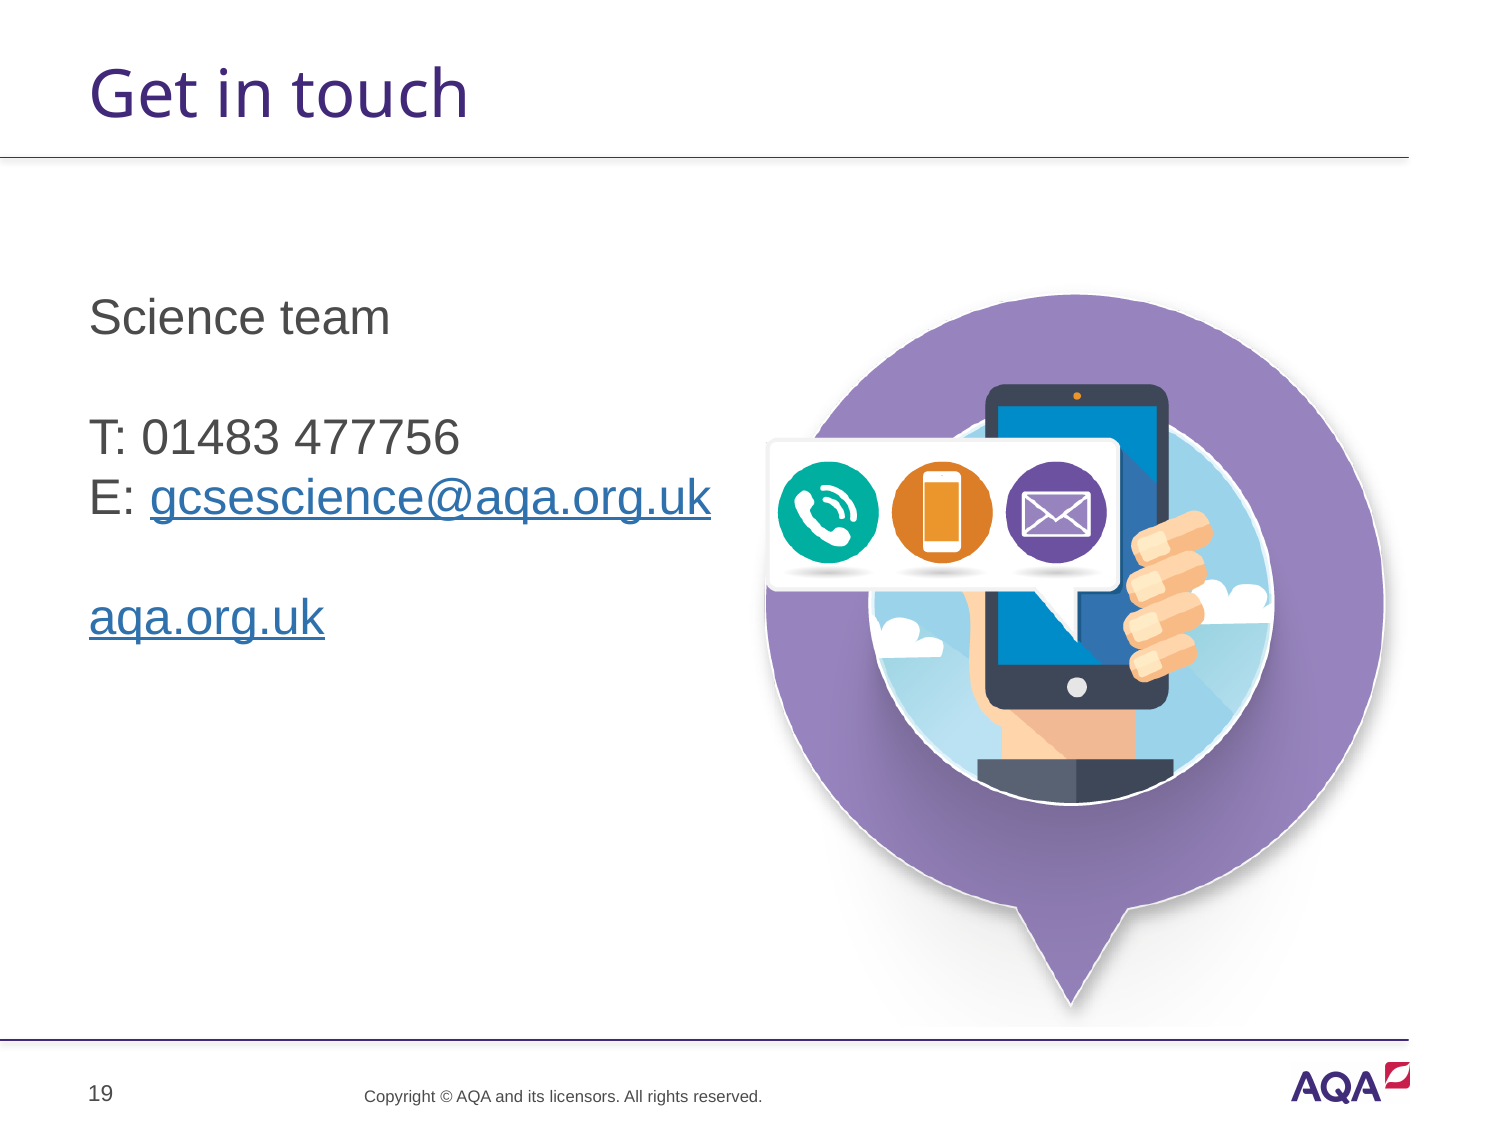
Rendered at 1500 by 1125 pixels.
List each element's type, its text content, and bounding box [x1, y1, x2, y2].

list Science team T: 01483 477756 E: gcsescience@aqa.org.uk aqa.org.uk [88, 284, 764, 1007]
slide_number 19 [72, 1062, 188, 1123]
picture [746, 273, 1410, 1027]
picture [1291, 1062, 1410, 1104]
footer Copyright © AQA and its licensors. All rights reserved. [324, 1084, 764, 1124]
title Get in touch [88, 72, 1409, 144]
